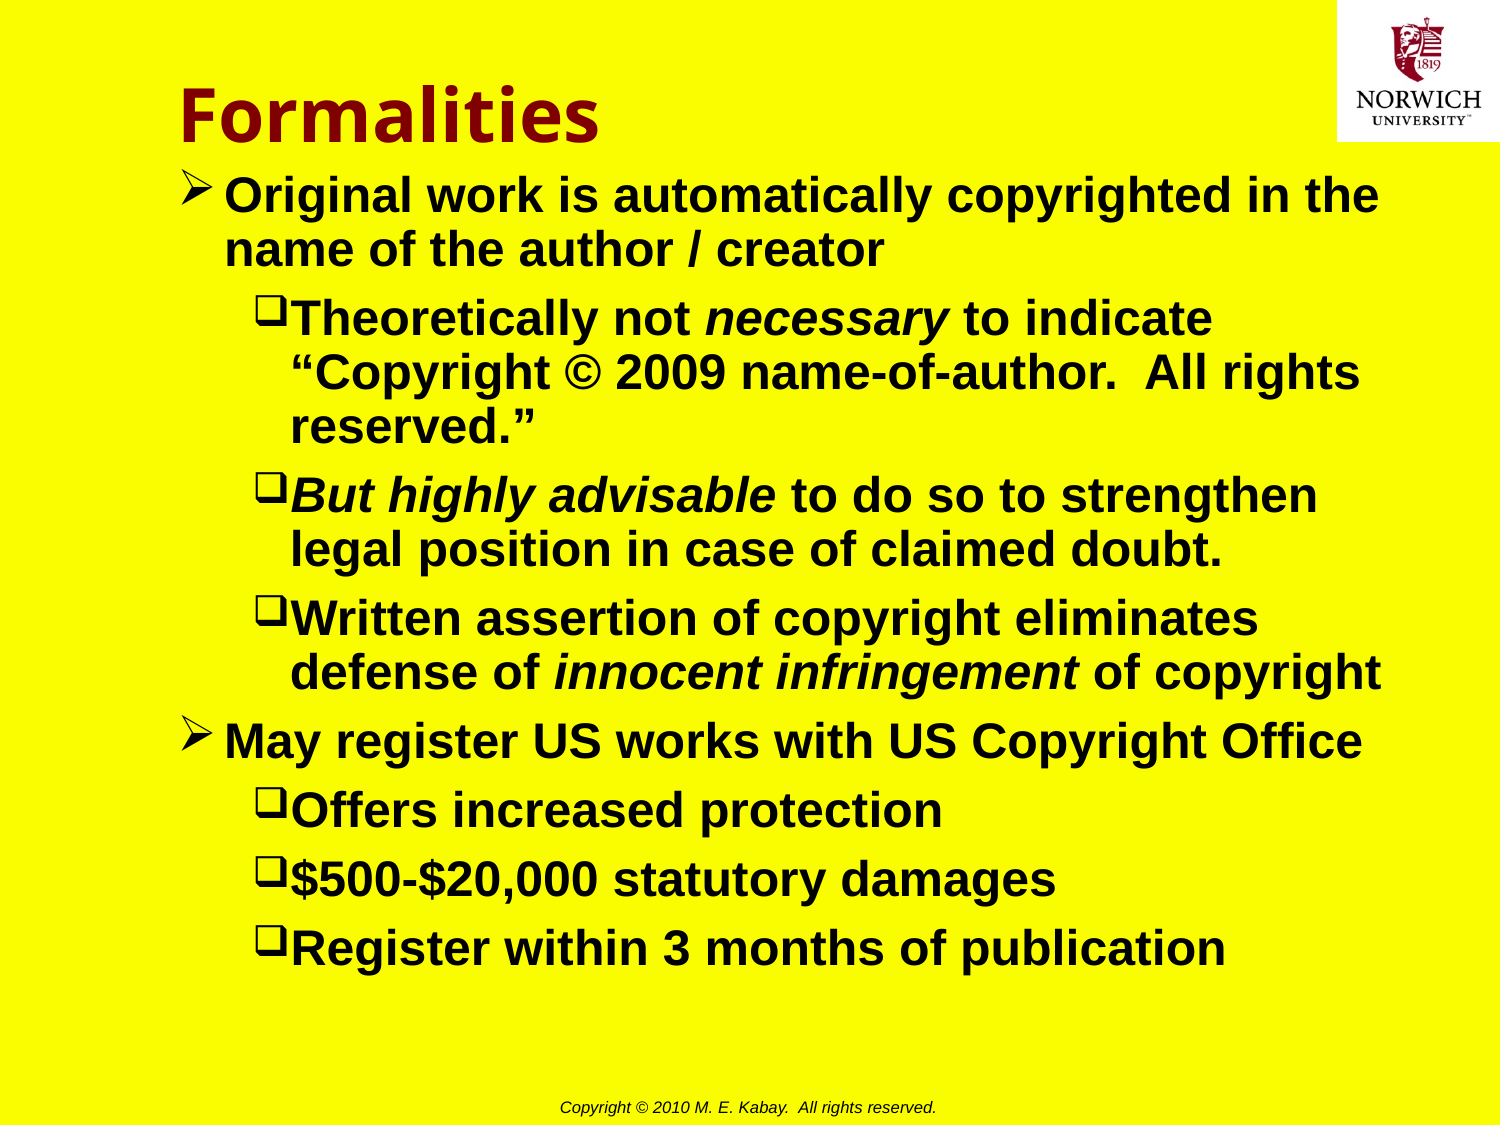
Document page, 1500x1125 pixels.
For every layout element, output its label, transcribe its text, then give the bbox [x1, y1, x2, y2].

picture [1337, 0, 1500, 142]
title Formalities [161, 24, 1339, 161]
list Original work is automatically copyrighted in the name of the author / creator Theoretically not necessary to indicate “Copyright © 2009 name-of-author. All rights reserved.” But highly advisable to do so to strengthen legal position in case of claimed doubt. Written assertion of copyright eliminates defense of innocent infringement of copyright May register US works with US Copyright Office Offers increased protection $500-$20,000 statutory damages Register within 3 months of publication [161, 161, 1451, 1039]
